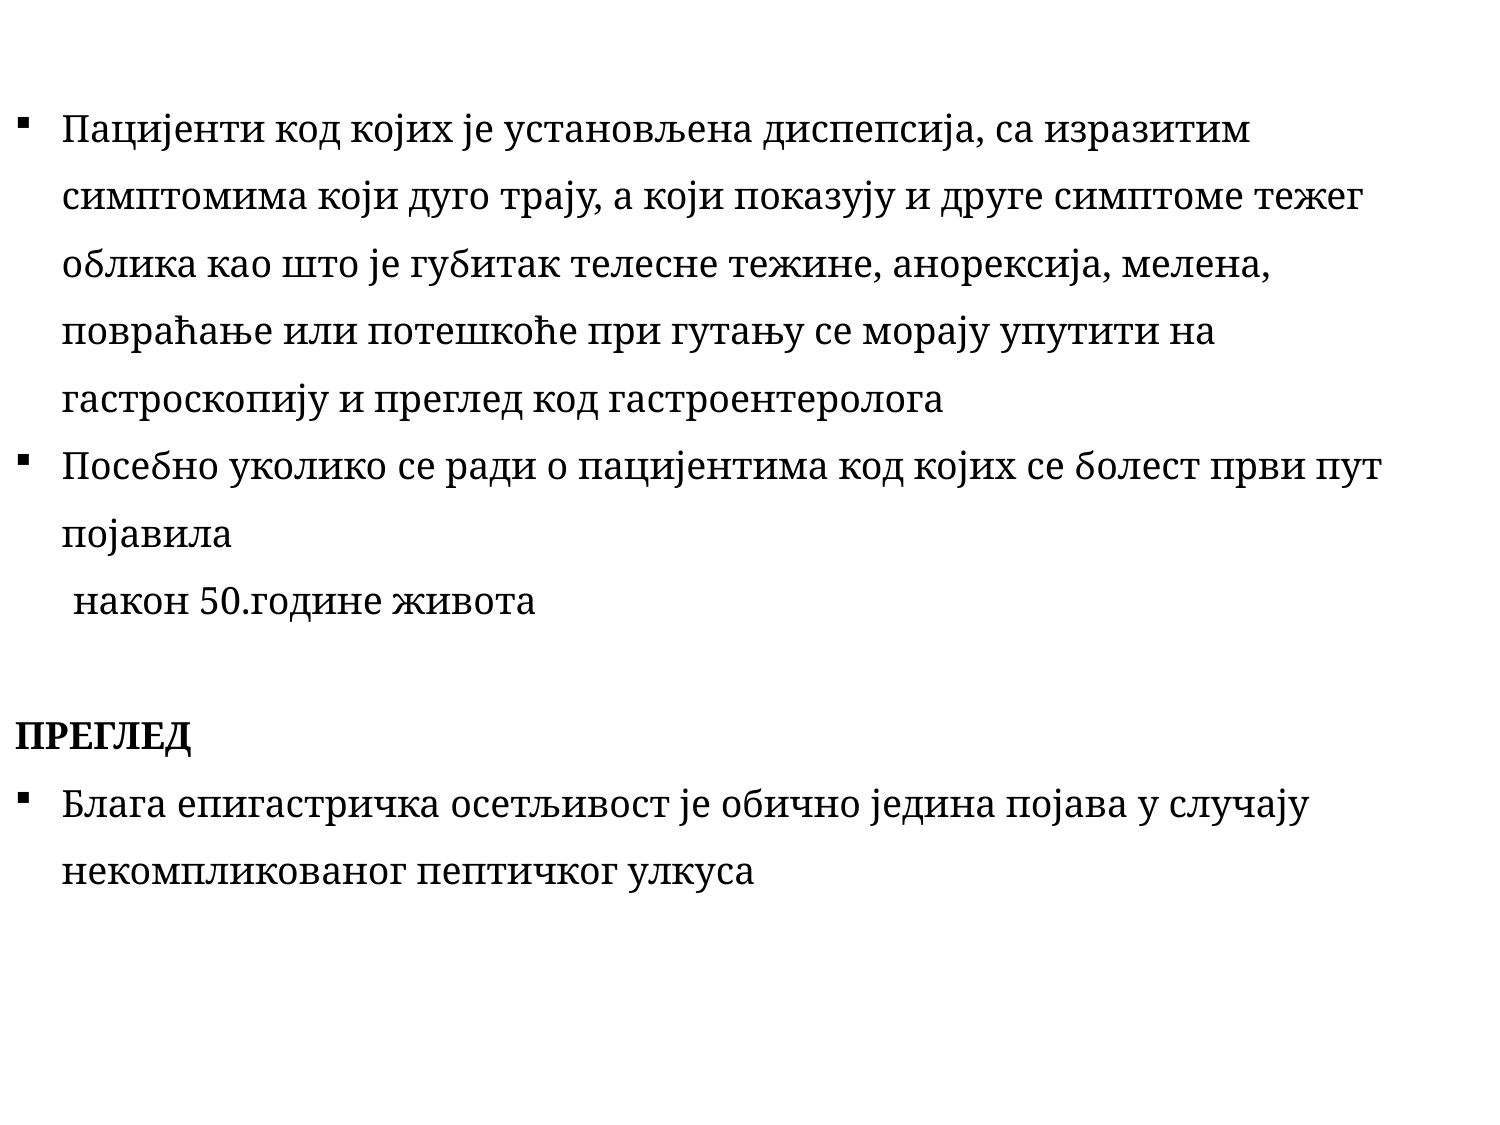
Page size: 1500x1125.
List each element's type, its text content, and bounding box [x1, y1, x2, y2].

text_box Пацијенти код којих је установљена диспепсија, са изразитим симптомима који дуго трају, а који показују и друге симптоме тежег облика као што је губитак телесне тежине, анорексија, мелена, повраћање или потешкоће при гутању се морају упутити на гастроскопију и преглед код гастроентеролога Посебно уколико се ради о пацијентима код којих се болест први пут појавила након 50.године живота ПРЕГЛЕД Блага епигастричка осетљивост је обично једина појава у случају некомпликованог пептичког улкуса [0, 74, 1500, 900]
